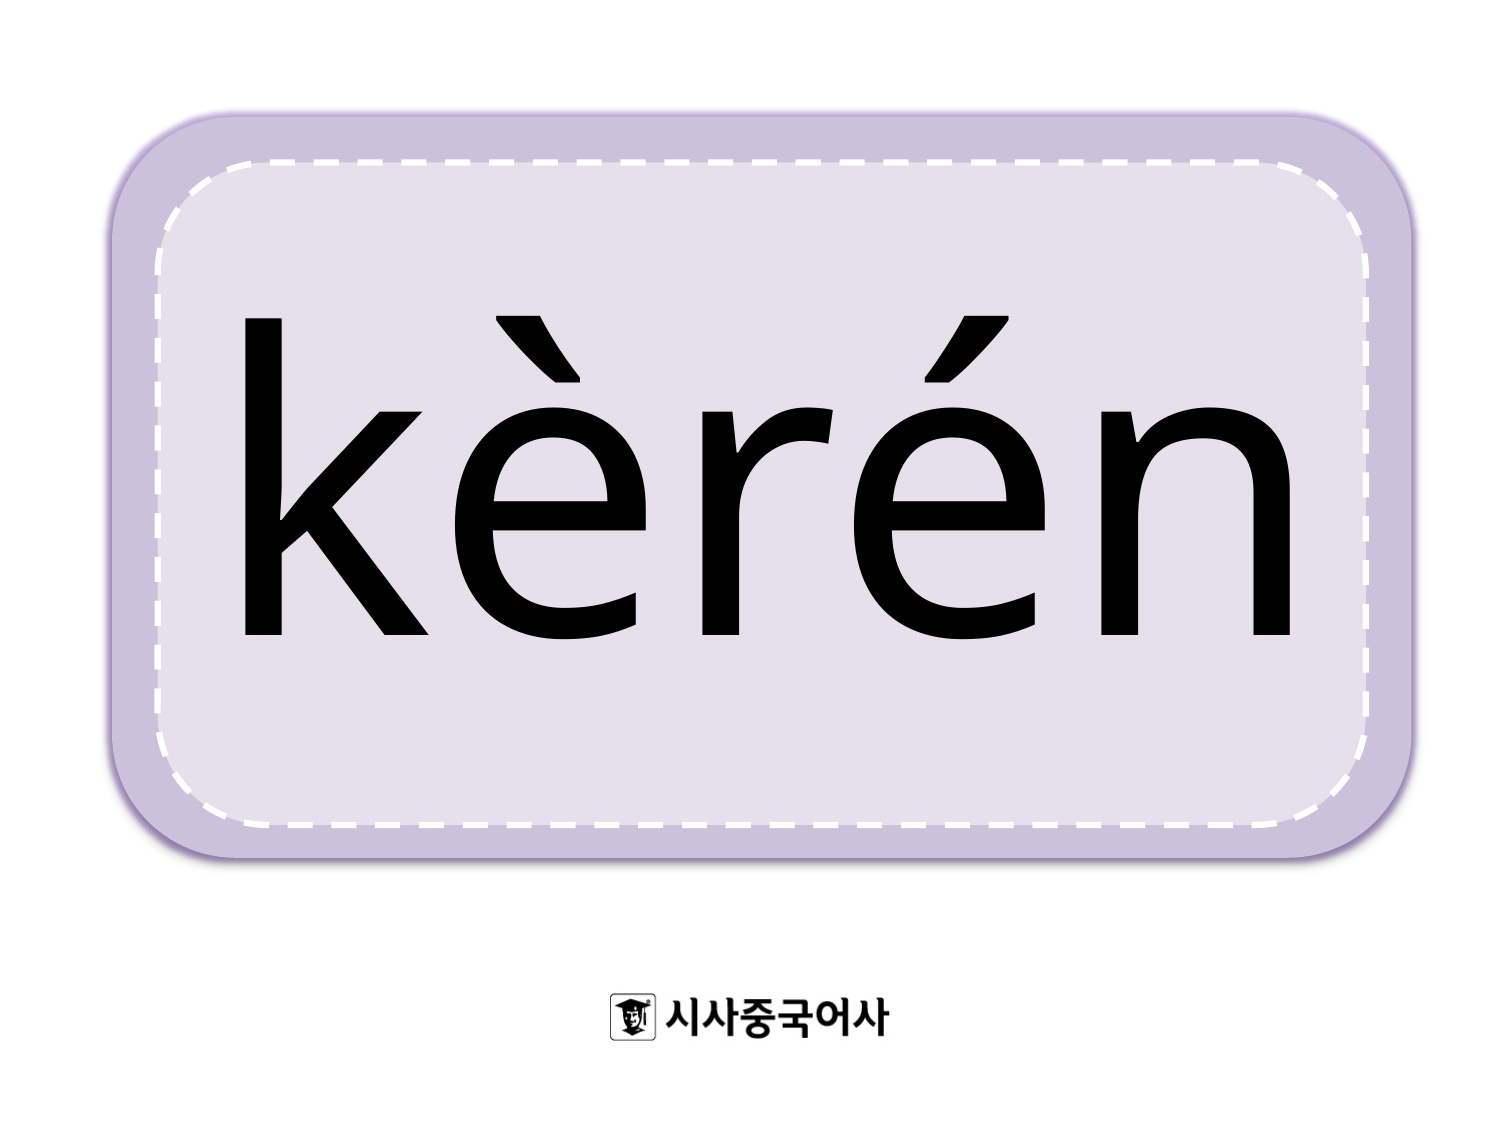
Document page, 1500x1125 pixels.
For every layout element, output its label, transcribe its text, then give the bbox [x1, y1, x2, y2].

picture [602, 987, 898, 1047]
text_box kèrén [162, 137, 1371, 800]
